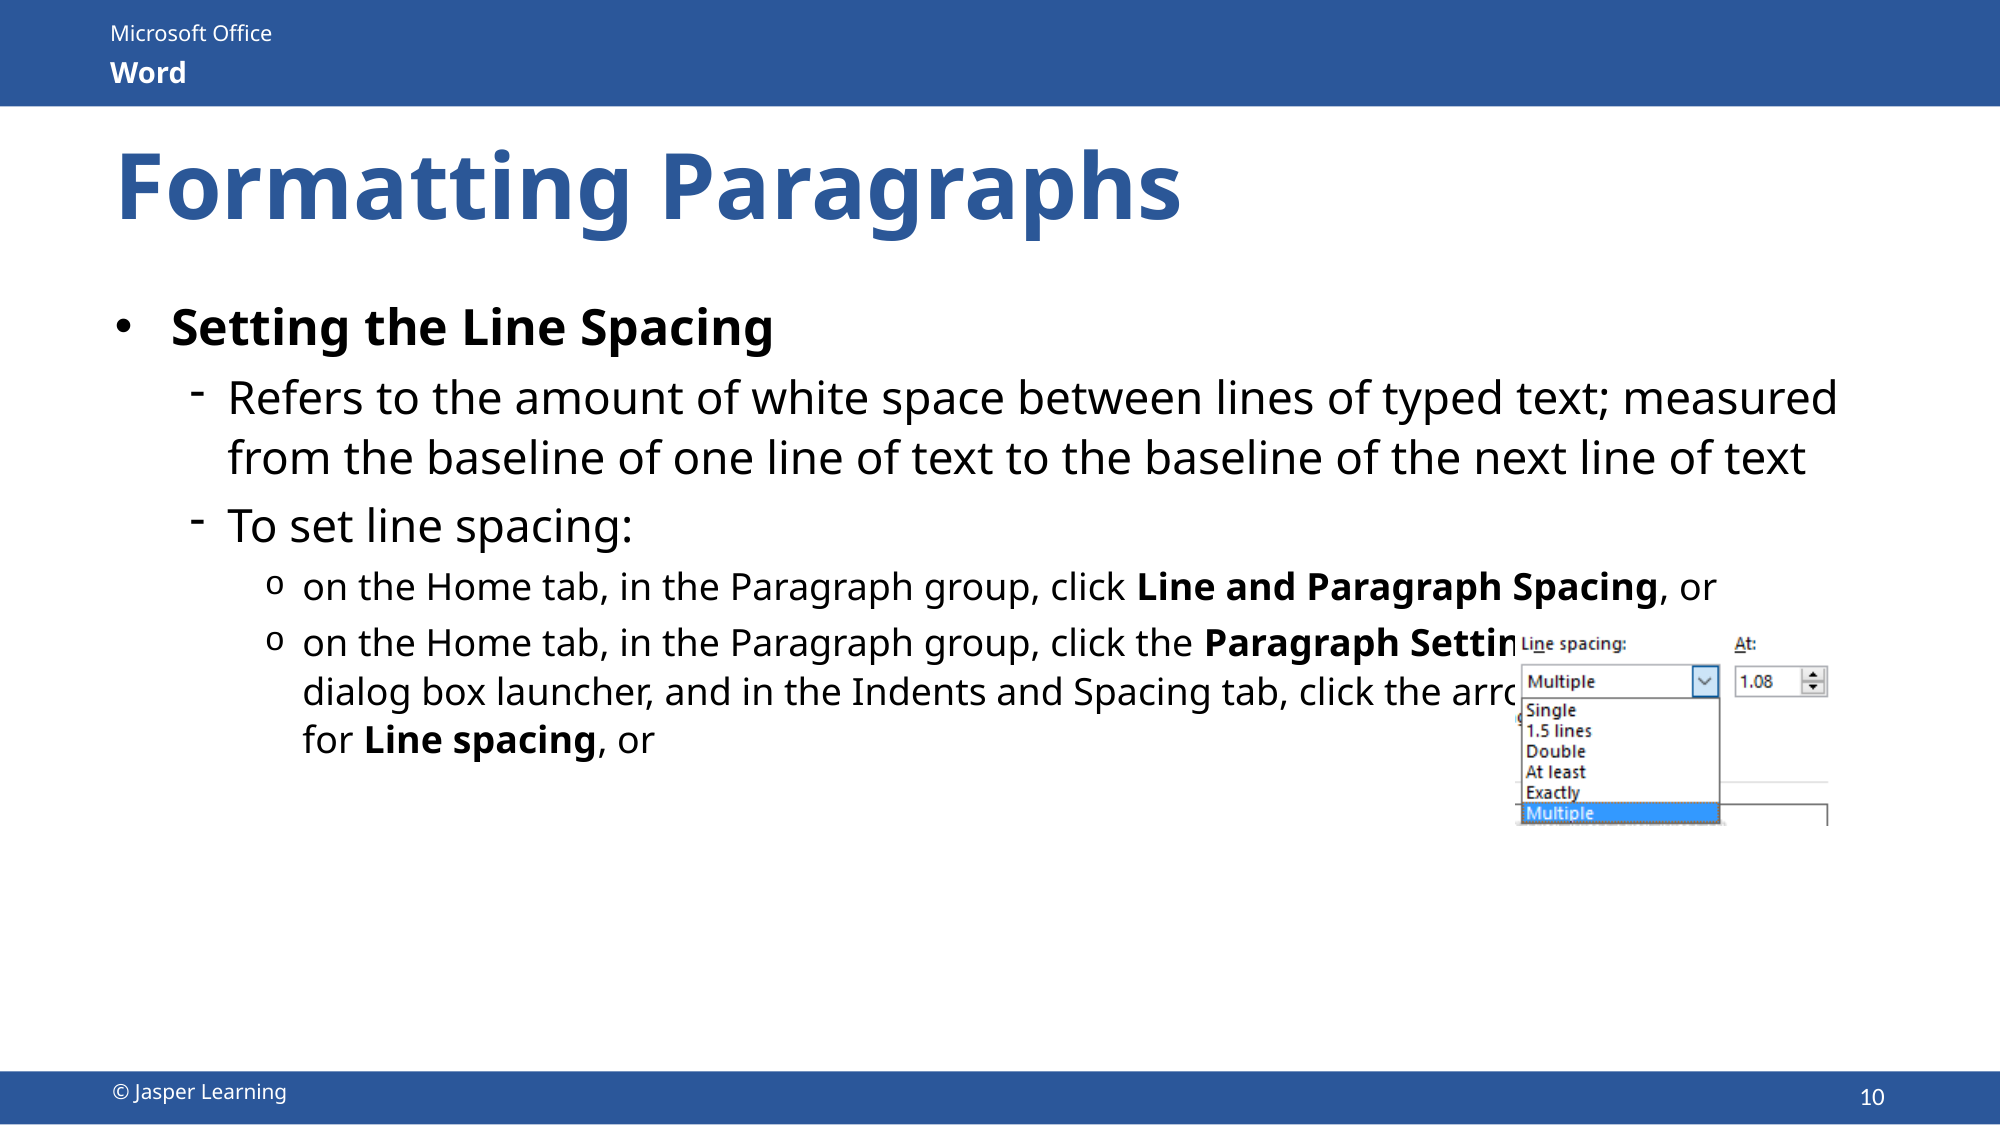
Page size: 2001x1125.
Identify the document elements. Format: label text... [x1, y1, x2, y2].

slide_number 10 [1433, 1065, 1900, 1125]
picture [1515, 630, 1830, 826]
list Setting the Line Spacing Refers to the amount of white space between lines of typed text; measured from the baseline of one line of text to the baseline of the next line of text To set line spacing: on the Home tab, in the Paragraph group, click Line and Paragraph Spacing, or on the Home tab, in the Paragraph group, click the Paragraph Settings dialog box launcher, and in the Indents and Spacing tab, click the arrow for Line spacing, or [99, 283, 1900, 1026]
title Formatting Paragraphs [99, 118, 1866, 248]
footer © Jasper Learning [97, 1072, 773, 1114]
